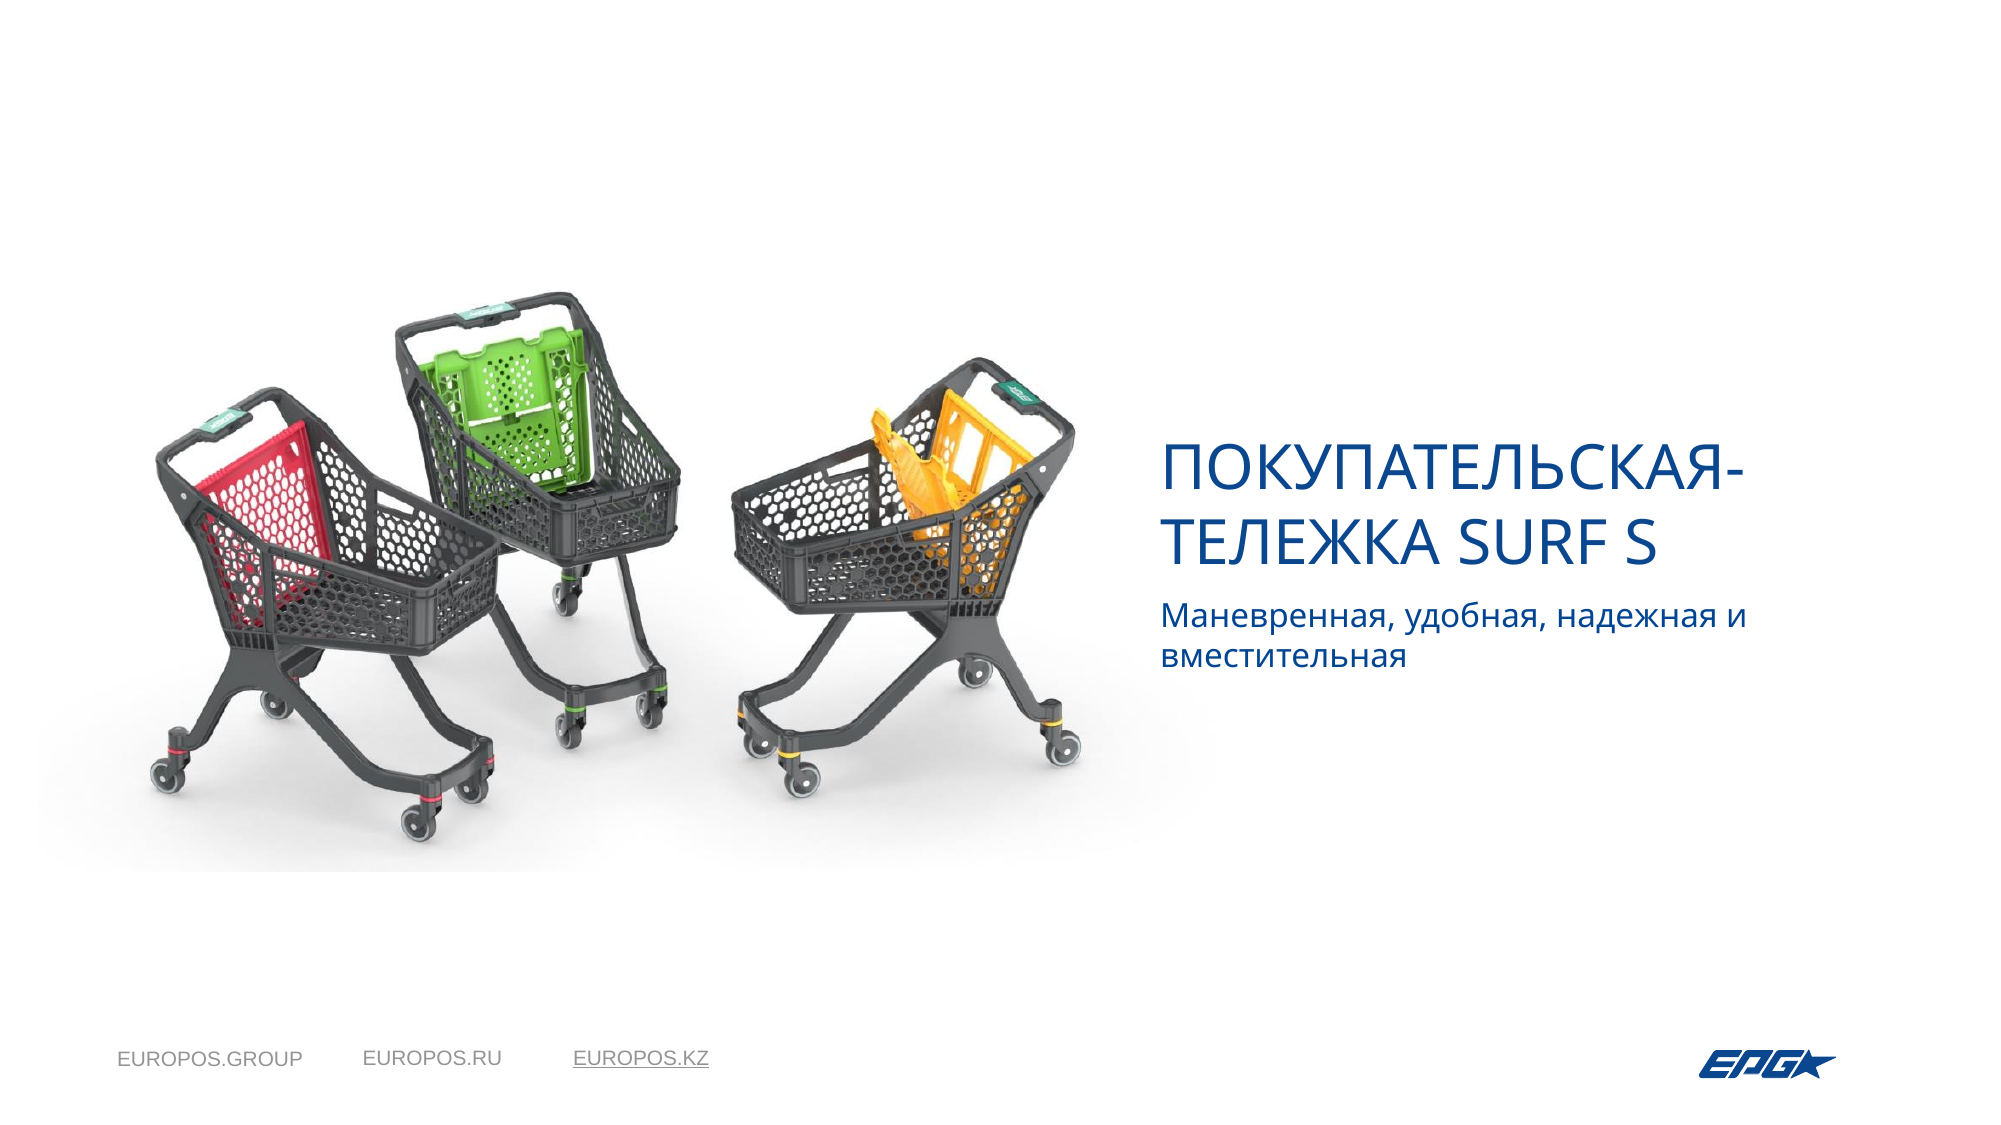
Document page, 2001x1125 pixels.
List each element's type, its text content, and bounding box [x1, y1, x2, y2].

text_box Маневренная, удобная, надежная и вместительная [1216, 586, 1963, 682]
picture [36, 275, 1216, 873]
text_box ПОКУПАТЕЛЬСКАЯ-ТЕЛЕЖКА SURF S [1216, 420, 1870, 585]
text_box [110, 1037, 1837, 1079]
